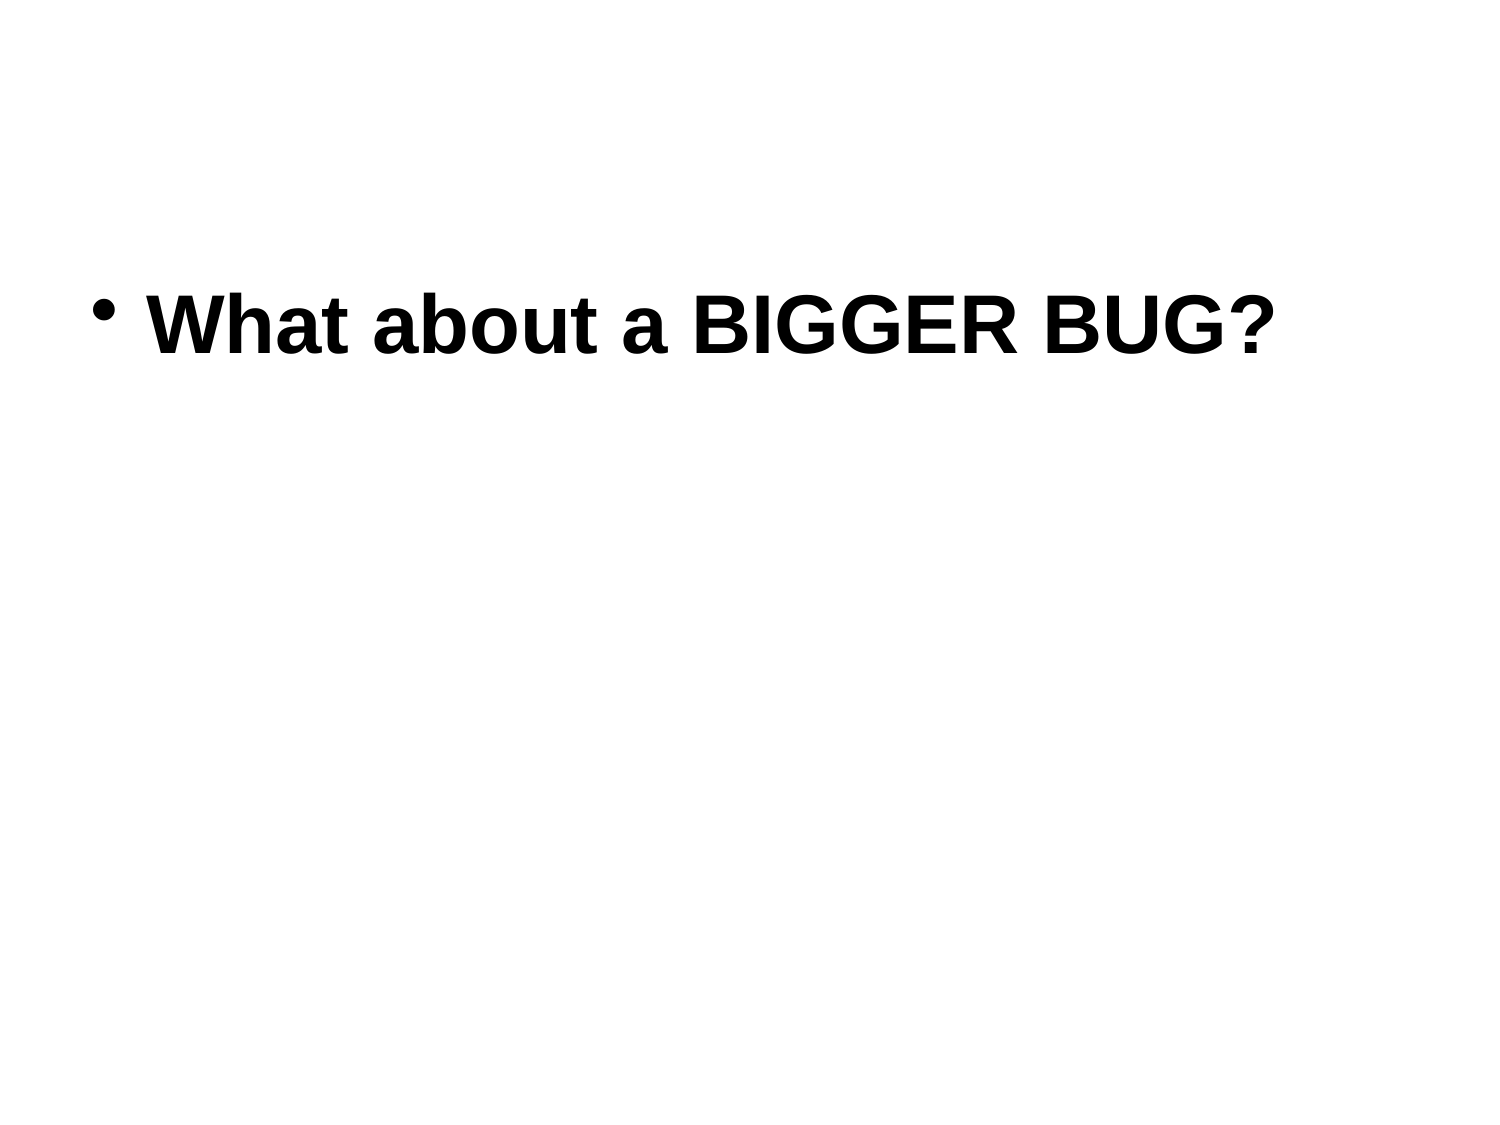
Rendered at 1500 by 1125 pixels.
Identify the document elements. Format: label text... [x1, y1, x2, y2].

list What about a BIGGER BUG? [74, 262, 1426, 1006]
